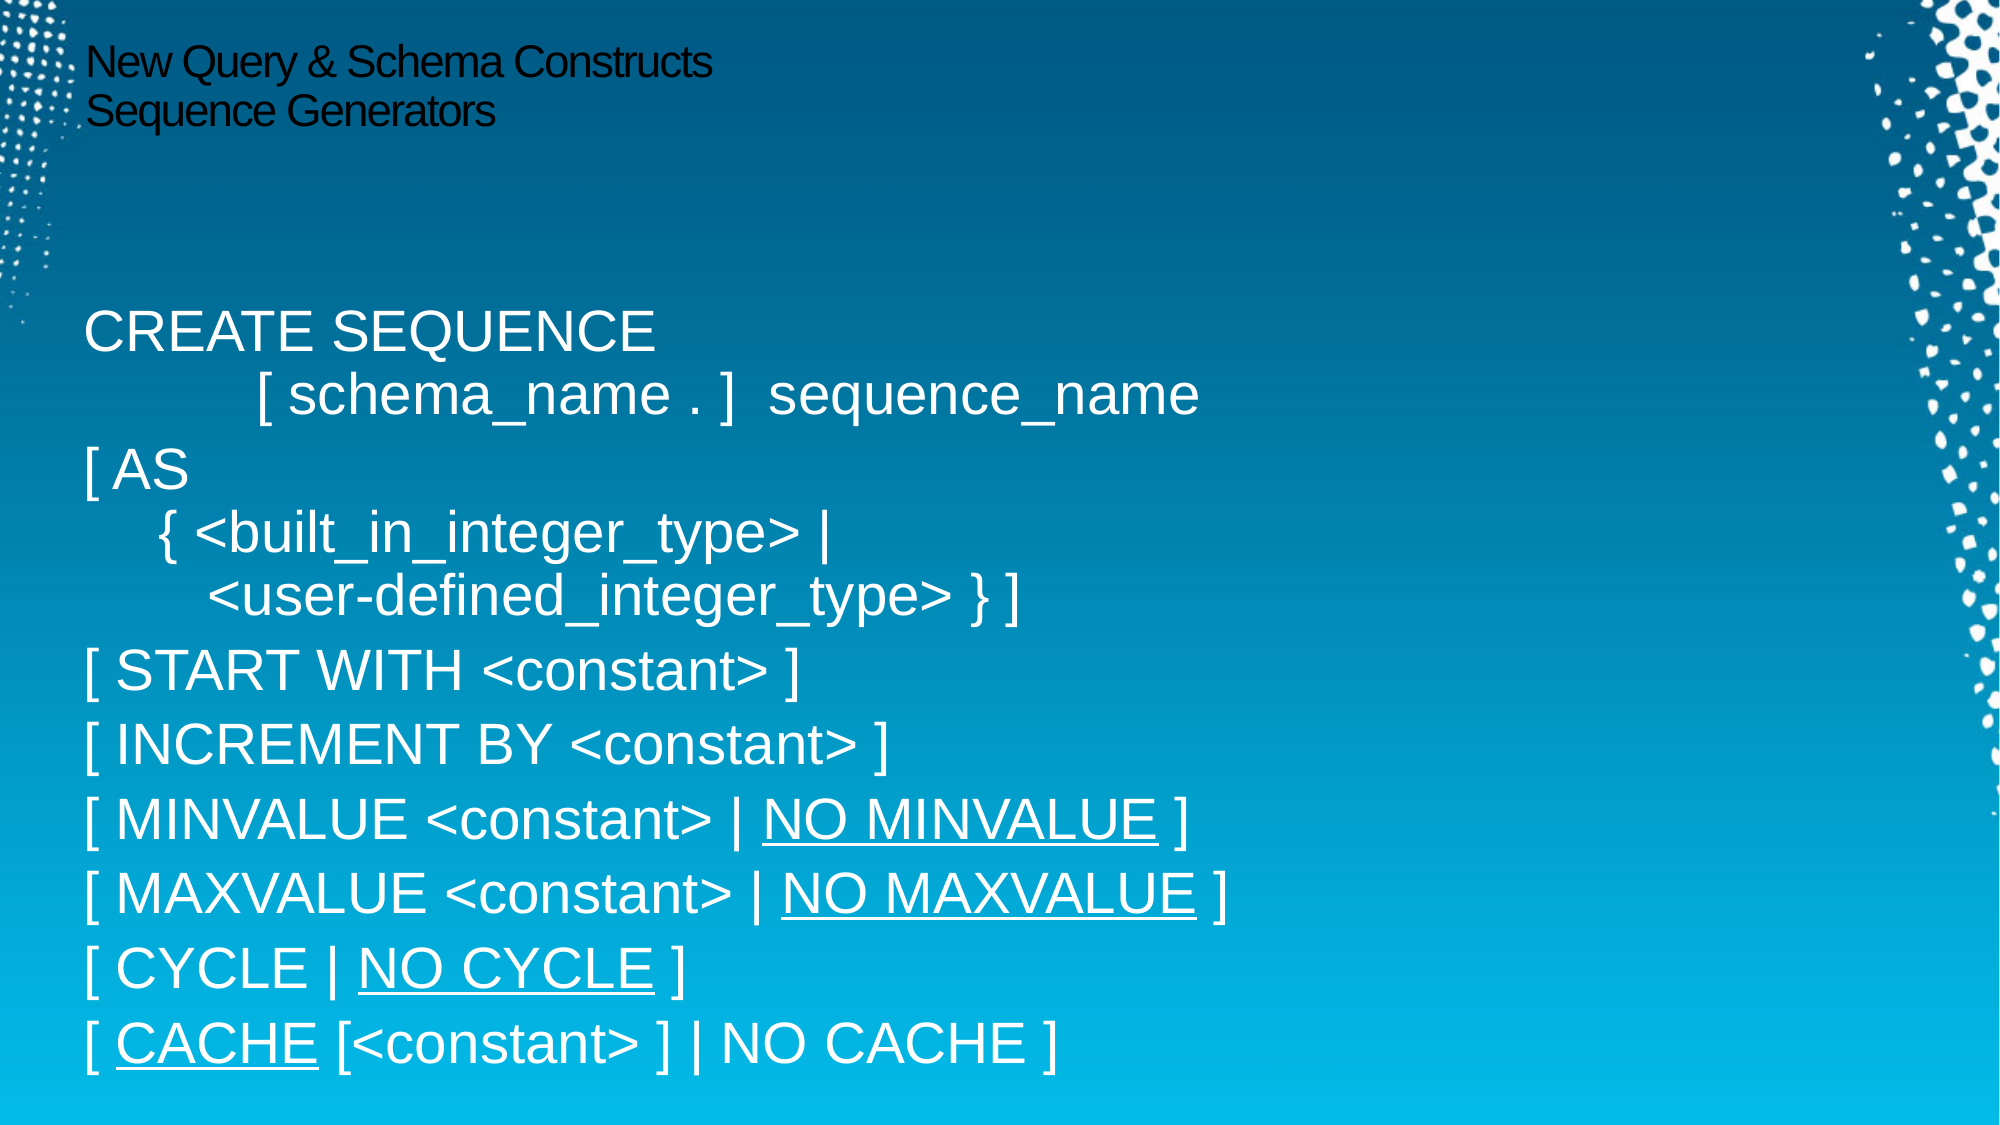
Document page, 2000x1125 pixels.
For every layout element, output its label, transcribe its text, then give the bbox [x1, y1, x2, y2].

picture [30, 14, 40, 23]
picture [24, 72, 32, 79]
picture [6, 97, 12, 105]
picture [1995, 582, 2000, 595]
picture [42, 31, 53, 39]
picture [1991, 637, 2000, 652]
picture [16, 22, 23, 34]
picture [18, 0, 29, 6]
picture [1929, 27, 1945, 45]
picture [1914, 164, 1923, 177]
picture [1968, 481, 1978, 492]
picture [1928, 399, 1939, 415]
picture [1992, 438, 2000, 448]
picture [1969, 625, 1985, 642]
picture [28, 42, 36, 53]
title New Query & Schema Constructs Sequence Generators [85, 37, 1914, 138]
picture [1957, 187, 1971, 200]
picture [41, 59, 48, 67]
picture [1935, 379, 1948, 391]
picture [1925, 141, 1935, 155]
picture [33, 88, 42, 97]
picture [1950, 359, 1960, 366]
picture [1922, 200, 1934, 207]
picture [1892, 212, 1902, 216]
picture [1979, 657, 1995, 676]
picture [3, 10, 11, 18]
picture [55, 62, 62, 69]
picture [1983, 404, 1992, 414]
picture [1930, 291, 1941, 297]
picture [0, 24, 9, 33]
picture [31, 131, 37, 138]
picture [1980, 460, 1987, 469]
picture [58, 32, 66, 41]
picture [1915, 109, 1924, 119]
picture [1919, 367, 1930, 378]
picture [47, 0, 57, 10]
picture [1991, 747, 2000, 765]
picture [1988, 547, 2000, 561]
picture [1970, 426, 1980, 436]
picture [1898, 188, 1912, 198]
picture [1920, 257, 1932, 264]
picture [1941, 324, 1952, 332]
picture [1955, 246, 1965, 256]
picture [33, 0, 42, 10]
picture [1963, 589, 1976, 607]
picture [1946, 155, 1961, 167]
picture [11, 55, 21, 64]
picture [1988, 691, 2000, 709]
picture [1925, 87, 1941, 99]
picture [1960, 392, 1970, 403]
list CREATE SEQUENCE [ schema_name . ] sequence_name [ AS { <built_in_integer_type> | <user-defined_integer_type> } ] [ START WITH <constant> ] [ INCREMENT BY <constant> ] [ MINVALUE <constant> | NO MINVALUE ] [ MAXVALUE <constant> | NO MAXVALUE ] [ CYCLE | NO CYCLE ] [ CACHE [<constant> ] | NO CACHE ] [83, 301, 1917, 1125]
picture [1900, 240, 1912, 254]
picture [1889, 152, 1901, 166]
picture [1955, 557, 1965, 573]
picture [13, 41, 25, 49]
picture [1946, 525, 1956, 533]
picture [16, 143, 21, 151]
picture [1942, 269, 1953, 276]
picture [17, 129, 23, 136]
picture [1993, 321, 2000, 339]
picture [1938, 122, 1950, 133]
picture [1963, 335, 1972, 344]
picture [1972, 312, 1985, 322]
picture [1963, 535, 1977, 550]
picture [1911, 223, 1918, 230]
picture [1945, 213, 1955, 220]
picture [1932, 235, 1943, 241]
picture [45, 16, 55, 24]
picture [1978, 517, 1987, 527]
picture [1982, 714, 1993, 729]
picture [1994, 382, 2000, 391]
picture [0, 155, 5, 163]
picture [34, 101, 43, 111]
picture [43, 42, 49, 53]
picture [1935, 431, 1946, 449]
picture [1972, 570, 1986, 583]
picture [1981, 604, 2000, 620]
picture [0, 40, 9, 45]
picture [1926, 344, 1939, 358]
picture [1974, 683, 1985, 694]
picture [56, 47, 64, 55]
picture [54, 76, 60, 83]
picture [1921, 0, 1934, 8]
picture [1958, 445, 1968, 460]
picture [1963, 278, 1976, 291]
picture [18, 13, 26, 19]
picture [33, 116, 40, 124]
picture [1973, 368, 1982, 380]
picture [9, 84, 15, 91]
picture [1953, 301, 1962, 312]
picture [1990, 492, 2000, 505]
picture [1984, 349, 1992, 357]
picture [29, 27, 38, 38]
picture [26, 57, 34, 68]
picture [1935, 0, 2000, 306]
picture [1942, 465, 1958, 483]
picture [1935, 177, 1945, 189]
picture [38, 74, 47, 80]
picture [1952, 502, 1967, 516]
picture [10, 69, 17, 78]
picture [1948, 413, 1958, 424]
picture [1909, 274, 1920, 291]
picture [1917, 308, 1929, 326]
